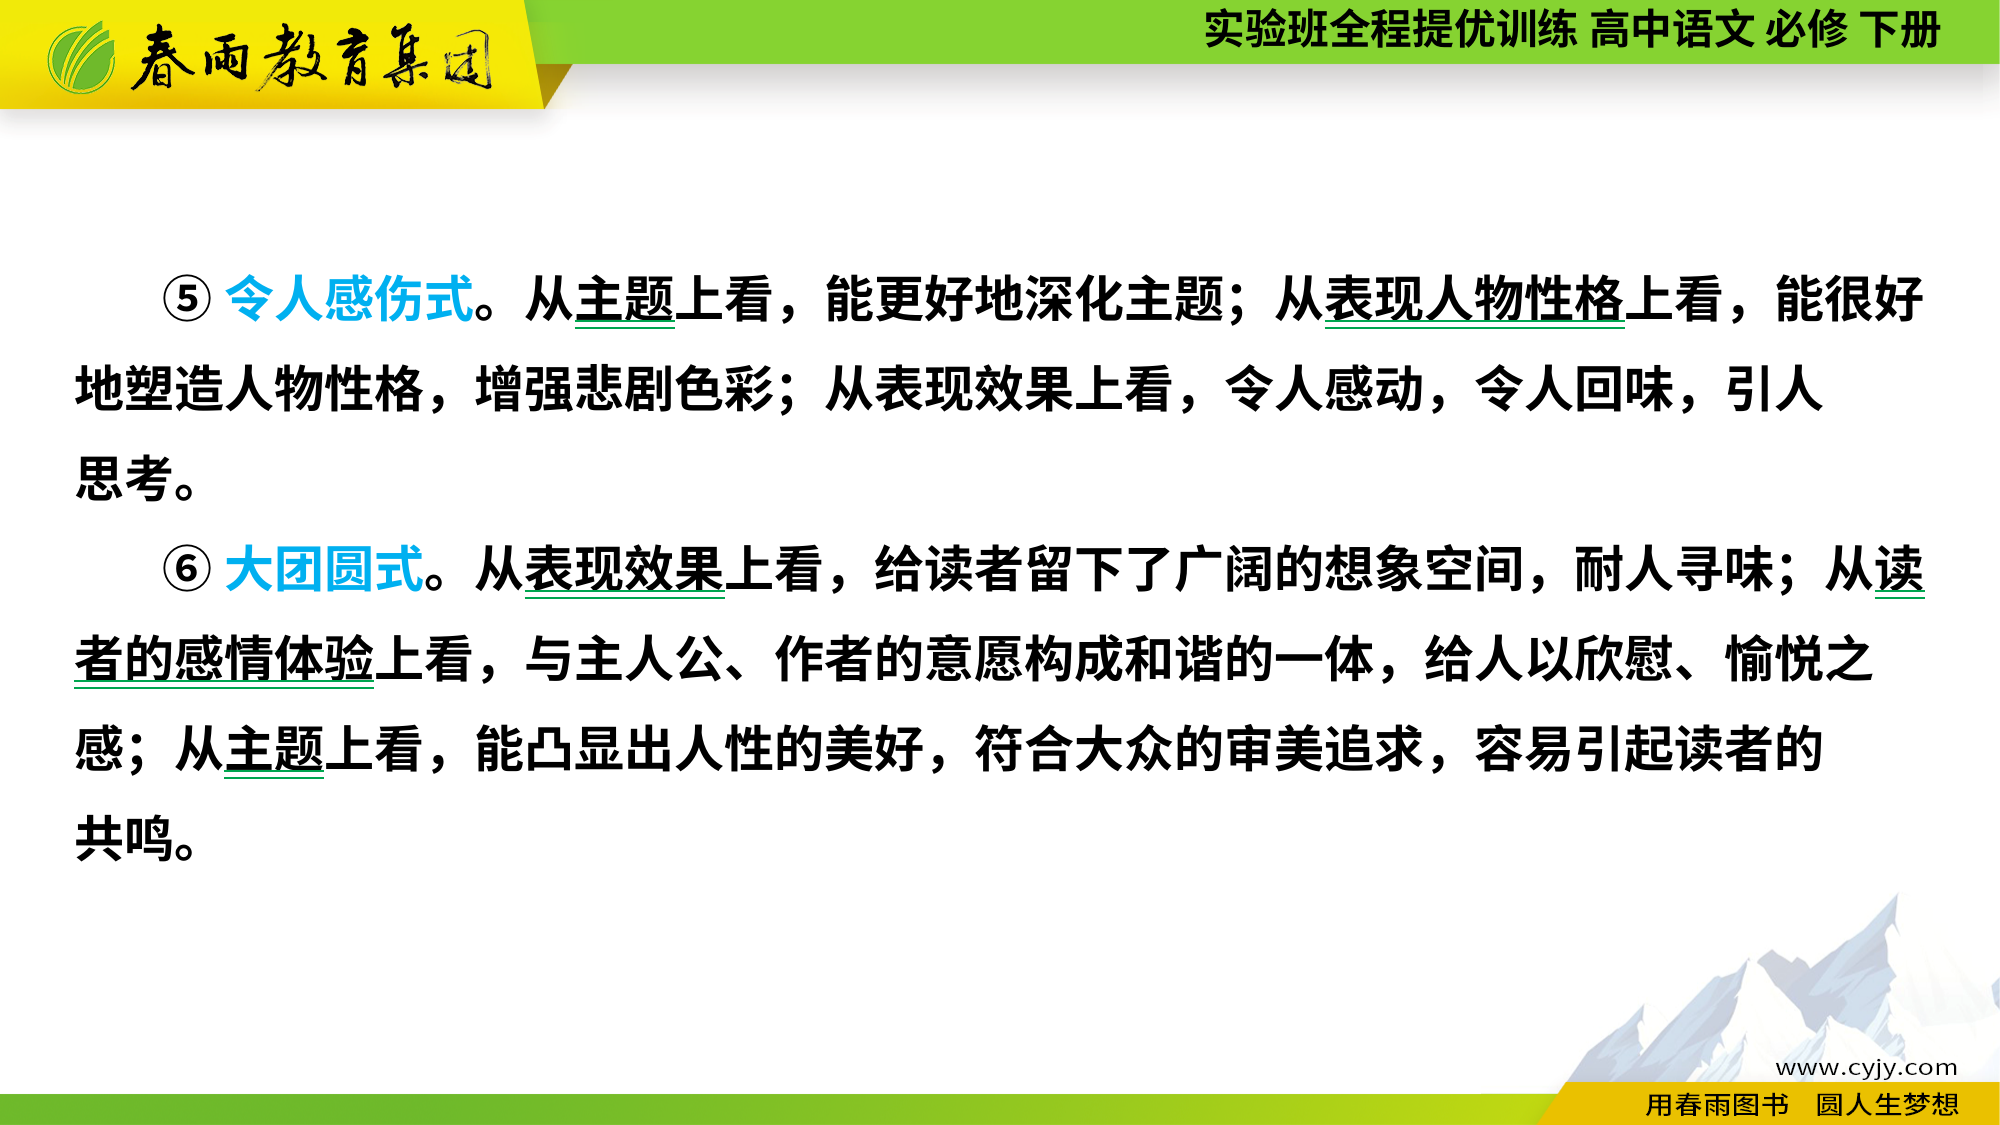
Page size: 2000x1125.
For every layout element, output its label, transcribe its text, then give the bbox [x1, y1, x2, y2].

picture [0, 0, 2000, 1125]
list ⑤令人感伤式。从主题上看，能更好地深化主题；从表现人物性格上看，能很好地塑造人物性格，增强悲剧色彩；从表现效果上看，令人感动，令人回味，引人 思考。 ⑥大团圆式。从表现效果上看，给读者留下了广阔的想象空间，耐人寻味；从读者的感情体验上看，与主人公、作者的意愿构成和谐的一体，给人以欣慰、愉悦之感；从主题上看，能凸显出人性的美好，符合大众的审美追求，容易引起读者的 共鸣。 [59, 229, 1944, 882]
